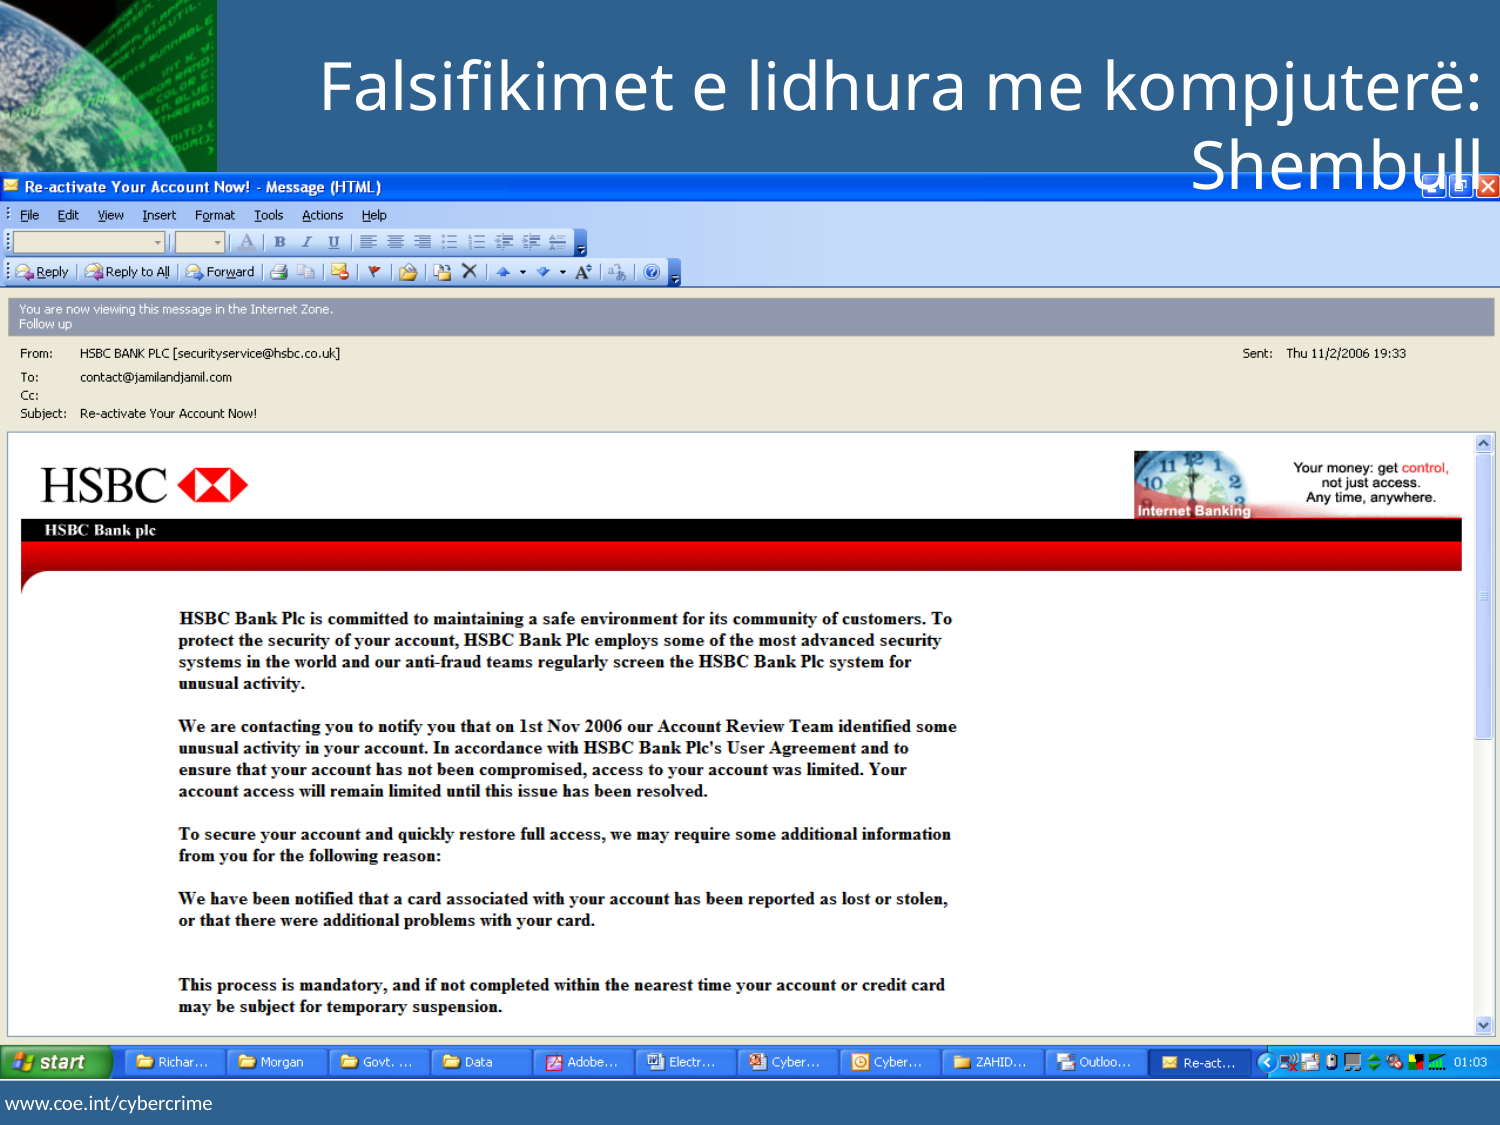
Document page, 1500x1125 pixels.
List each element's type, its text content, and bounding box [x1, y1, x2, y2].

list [0, 172, 1500, 1079]
picture [0, 0, 217, 172]
text_box Falsifikimet e lidhura me kompjuterë: Shembull [247, 36, 1500, 172]
